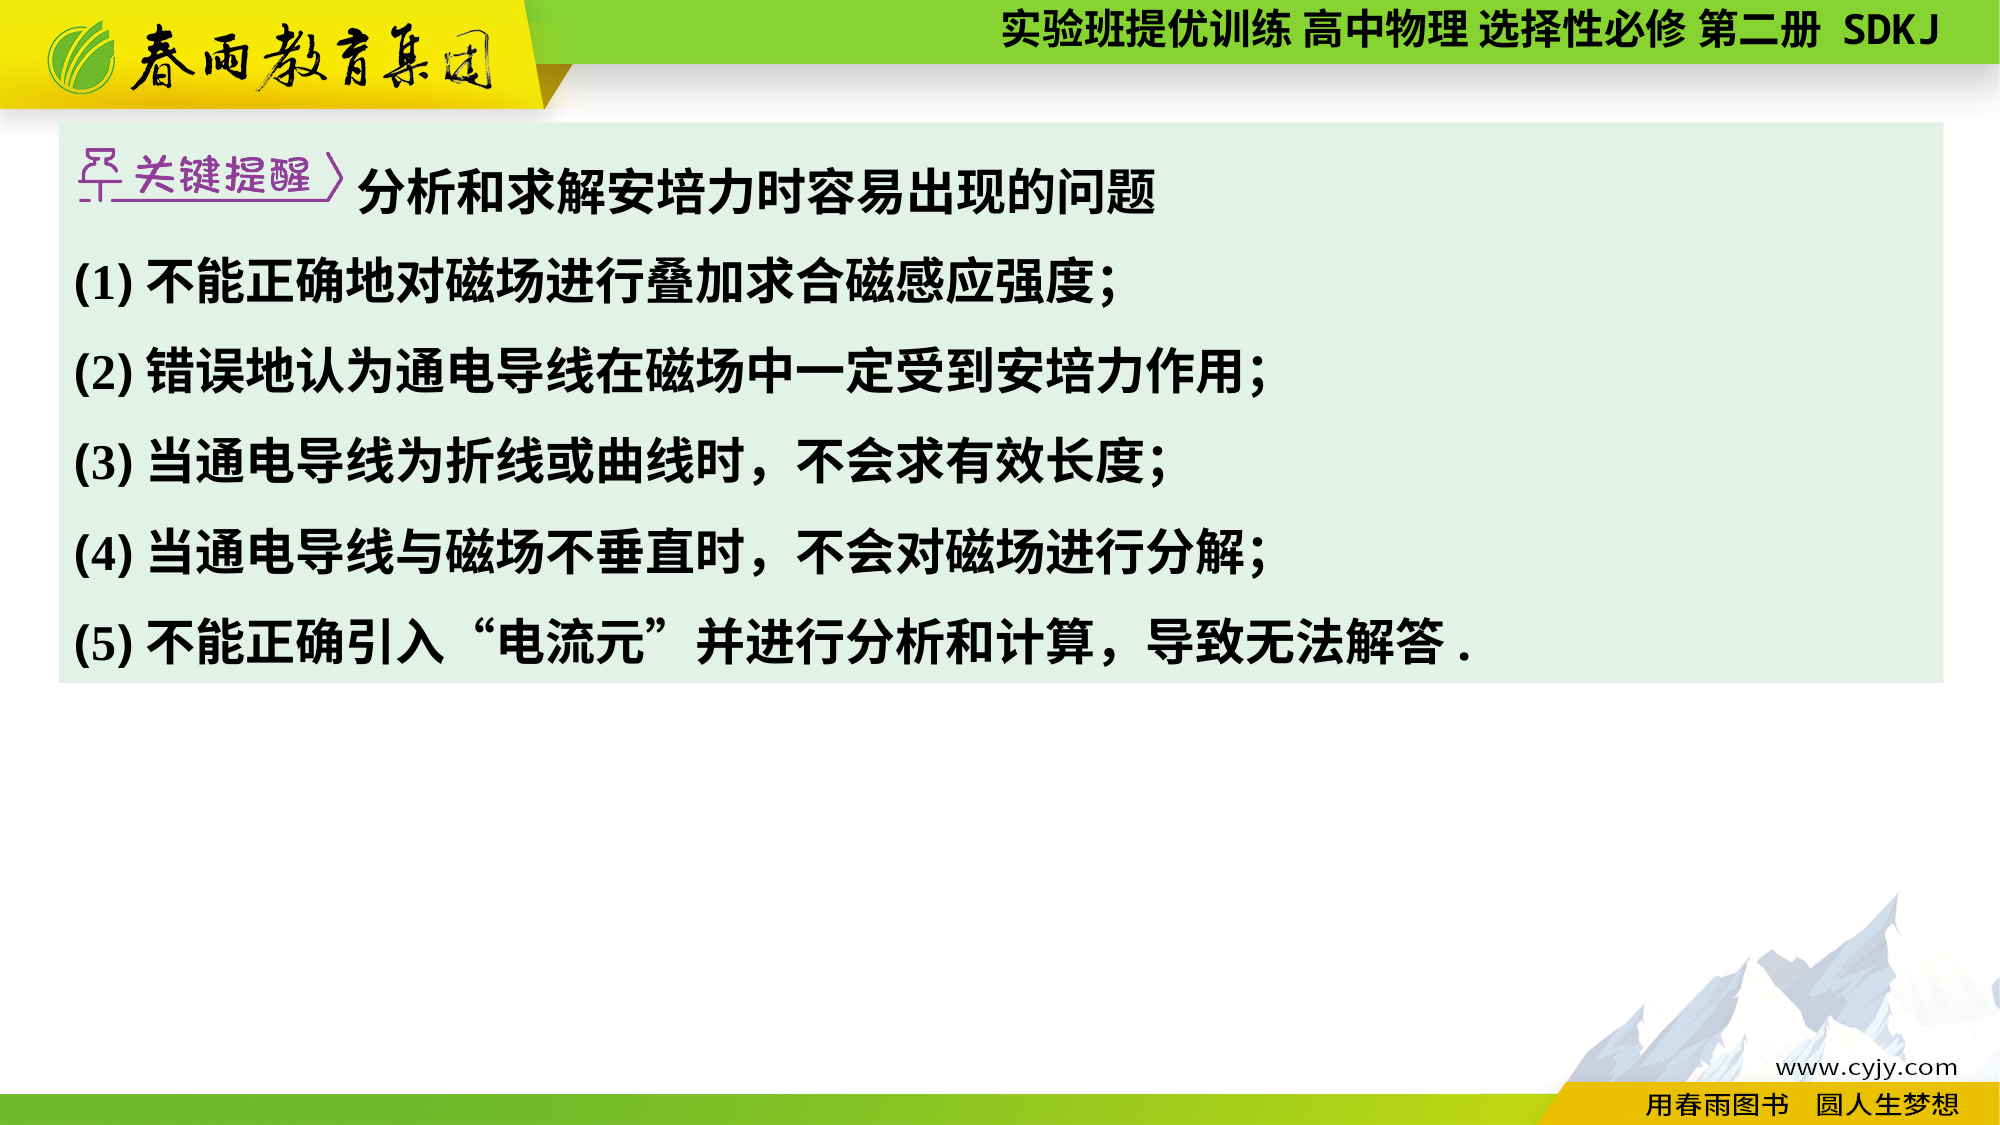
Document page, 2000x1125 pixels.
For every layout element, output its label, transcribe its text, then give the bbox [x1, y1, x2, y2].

list 分析和求解安培力时容易出现的问题 (1)不能正确地对磁场进行叠加求合磁感应强度； (2)错误地认为通电导线在磁场中一定受到安培力作用； (3)当通电导线为折线或曲线时，不会求有效长度； (4)当通电导线与磁场不垂直时，不会对磁场进行分解； (5)不能正确引入“电流元”并进行分析和计算，导致无法解答. [59, 122, 1944, 683]
picture [0, 0, 2000, 1125]
